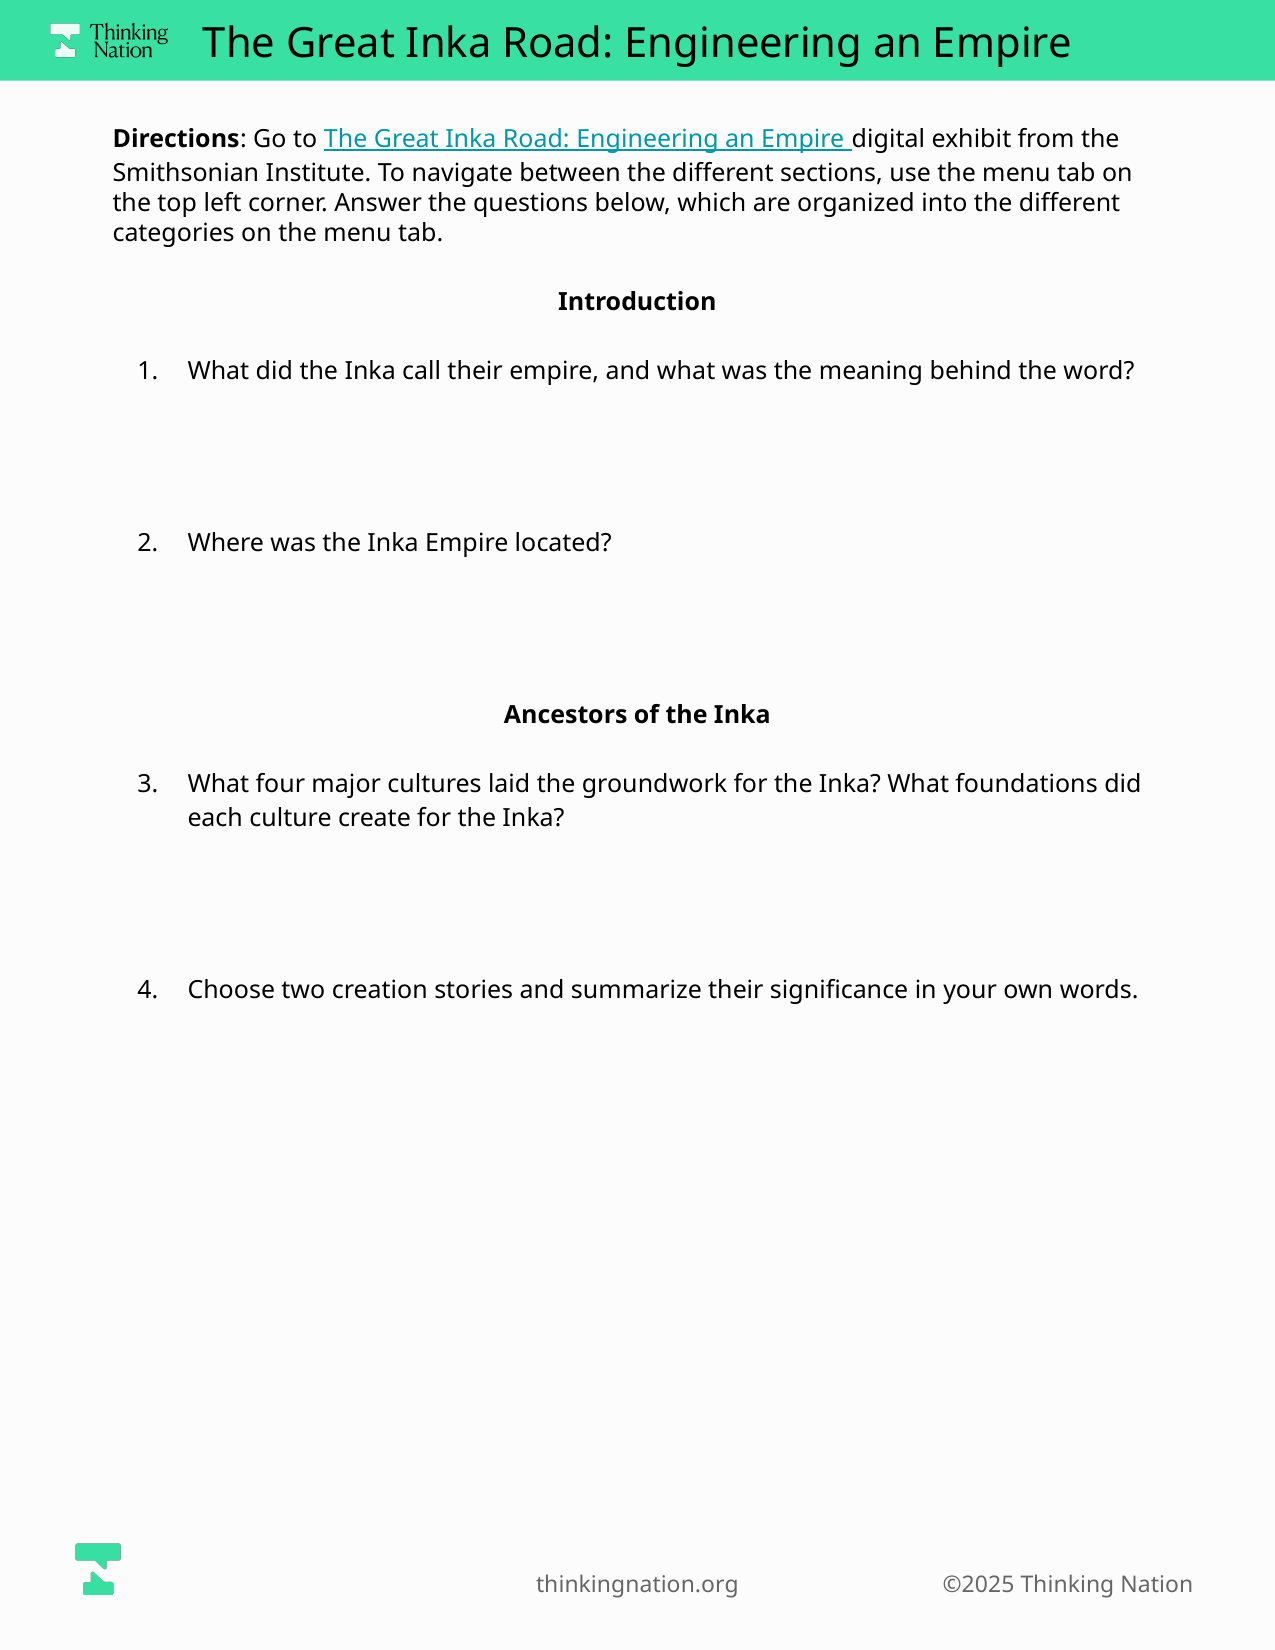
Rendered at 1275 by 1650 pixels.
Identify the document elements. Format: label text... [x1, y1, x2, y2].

text_box Directions: Go to The Great Inka Road: Engineering an Empire digital exhibit from the Smithsonian Institute. To navigate between the different sections, use the menu tab on the top left corner. Answer the questions below, which are organized into the different categories on the menu tab. Introduction What did the Inka call their empire, and what was the meaning behind the word? Where was the Inka Empire located? Ancestors of the Inka What four major cultures laid the groundwork for the Inka? What foundations did each culture create for the Inka? Choose two creation stories and summarize their significance in your own words. [97, 107, 1178, 1295]
picture [36, 12, 172, 69]
picture [62, 1533, 134, 1605]
text_box thinkingnation.org [486, 1553, 789, 1605]
text_box The Great Inka Road: Engineering an Empire [0, 0, 1275, 81]
text_box ©2025 Thinking Nation [907, 1553, 1210, 1605]
